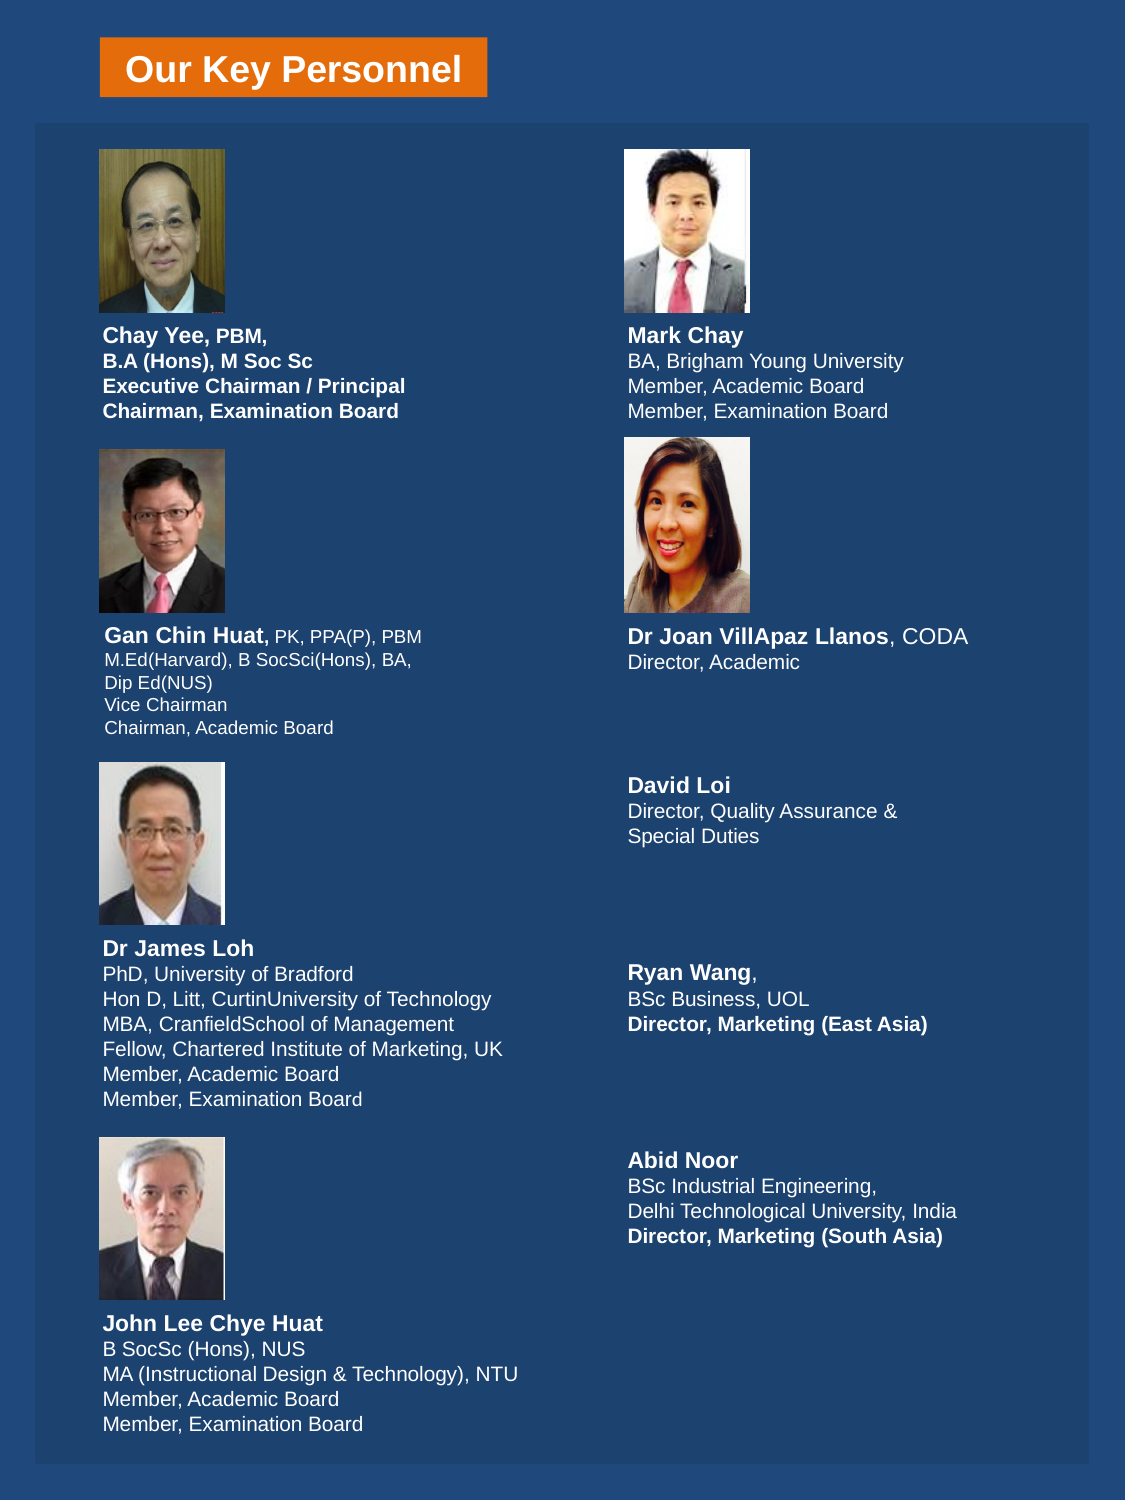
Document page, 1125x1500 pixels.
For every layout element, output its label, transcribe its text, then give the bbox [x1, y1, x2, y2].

picture [624, 149, 751, 313]
text_box David Loi Director, Quality Assurance & Special Duties [612, 762, 1013, 856]
text_box Chay Yee, PBM, B.A (Hons), M Soc Sc Executive Chairman / Principal Chairman, Examination Board [87, 313, 513, 431]
text_box Gan Chin Huat, PK, PPA(P), PBM M.Ed(Harvard), B SocSci(Hons), BA, Dip Ed(NUS) Vice Chairman Chairman, Academic Board [89, 613, 438, 746]
picture [99, 762, 226, 926]
text_box [35, 123, 1089, 1464]
text_box Abid Noor BSc Industrial Engineering, Delhi Technological University, India Director, Marketing (South Asia) [612, 1138, 1088, 1256]
text_box John Lee Chye Huat B SocSc (Hons), NUS MA (Instructional Design & Technology), NTU Member, Academic Board Member, Examination Board [87, 1300, 550, 1443]
text_box Mark Chay BA, Brigham Young University Member, Academic Board Member, Examination Board [612, 313, 1050, 431]
text_box Dr Joan VillApaz Llanos, CODA Director, Academic [612, 614, 1050, 682]
text_box Ryan Wang, BSc Business, UOL Director, Marketing (East Asia) [612, 950, 1025, 1043]
text_box Our Key Personnel [99, 37, 488, 98]
text_box Dr James Loh PhD, University of Bradford Hon D, Litt, CurtinUniversity of Technology MBA, CranfieldSchool of Management Fellow, Chartered Institute of Marketing, UK Member, Academic Board Member, Examination Board [87, 925, 538, 1119]
picture [99, 1137, 226, 1301]
picture [624, 437, 751, 613]
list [99, 449, 226, 613]
picture [99, 149, 226, 313]
